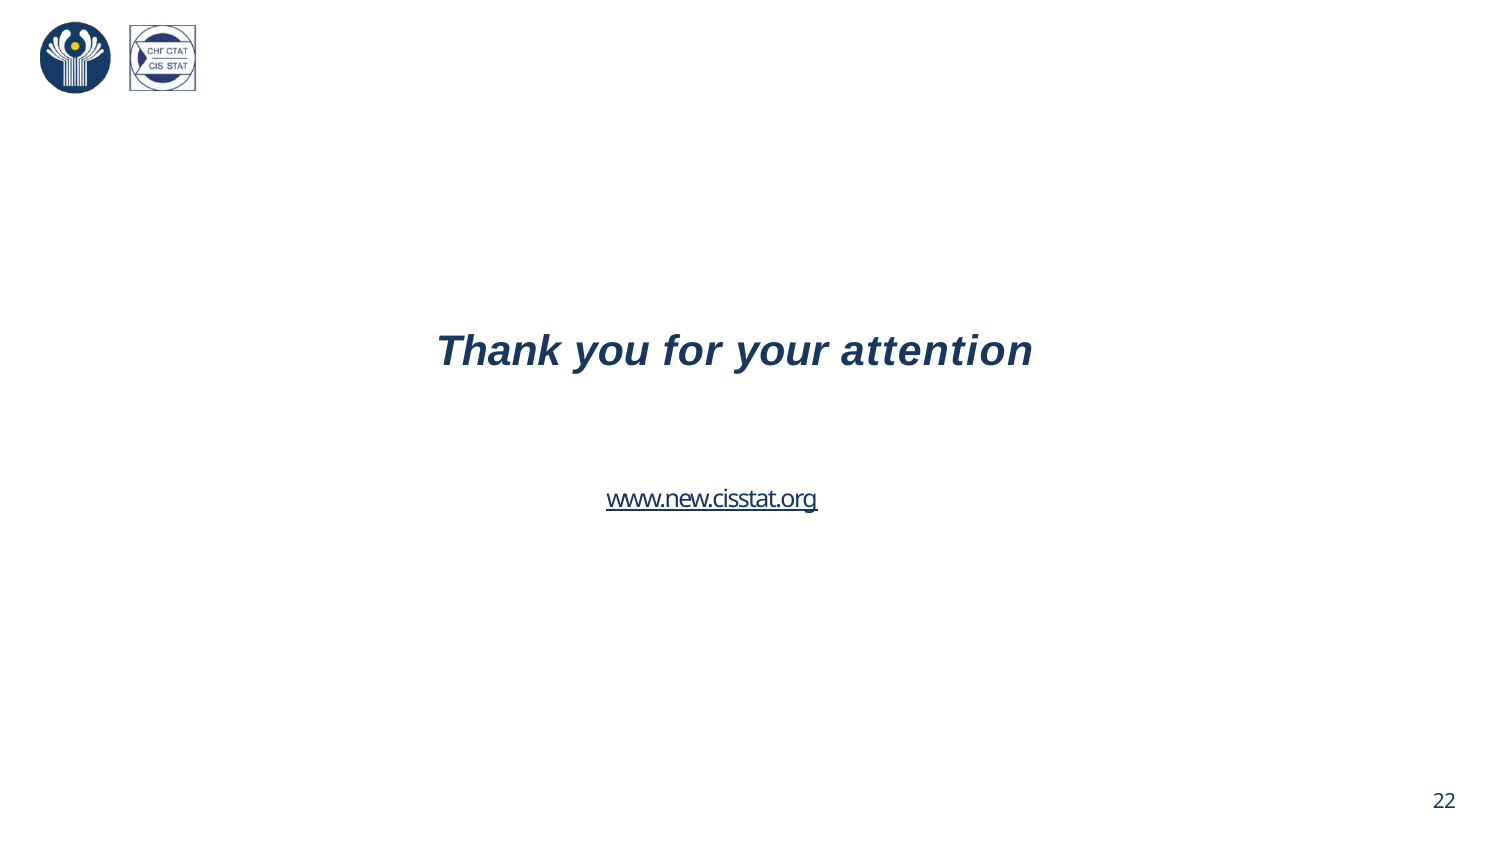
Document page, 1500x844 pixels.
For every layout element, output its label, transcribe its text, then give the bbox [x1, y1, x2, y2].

text_box 22 [1430, 783, 1459, 813]
picture [0, 0, 296, 190]
text_box www.new.cisstat.org [604, 480, 872, 517]
title Thank you for your attention [433, 320, 1042, 464]
